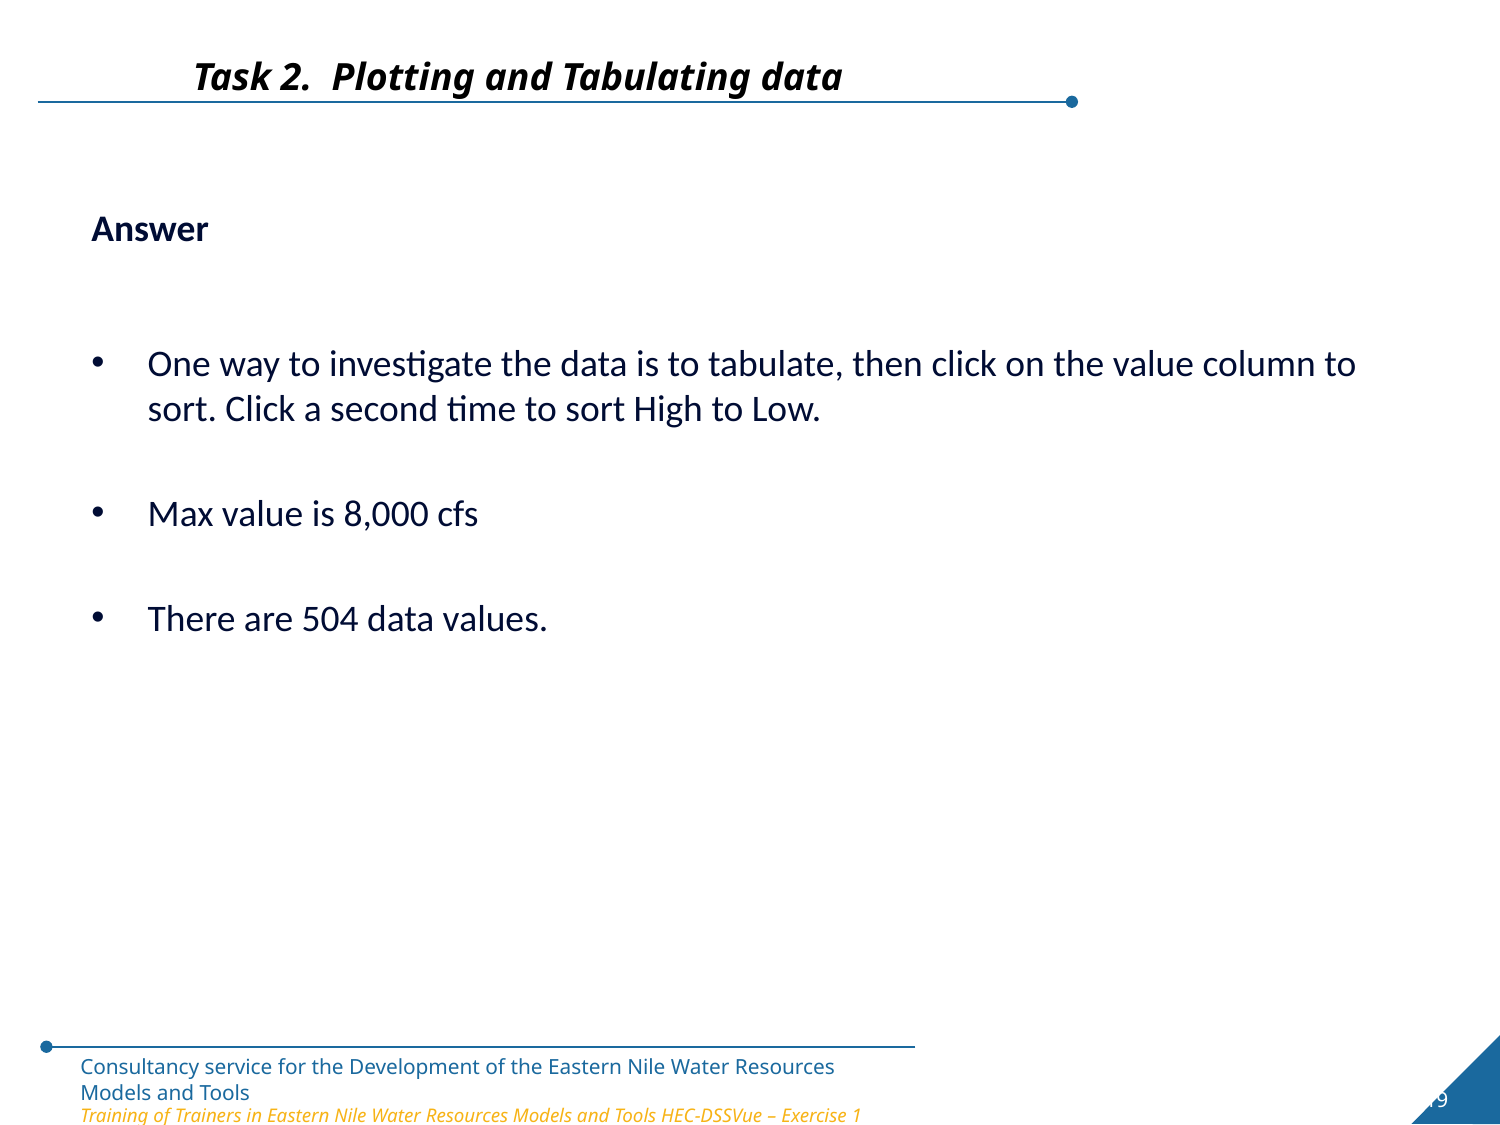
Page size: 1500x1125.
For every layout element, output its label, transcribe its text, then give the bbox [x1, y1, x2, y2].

text_box Task 2. Plotting and Tabulating data [178, 22, 1468, 106]
list Answer One way to investigate the data is to tabulate, then click on the value column to sort. Click a second time to sort High to Low. Max value is 8,000 cfs There are 504 data values. [76, 196, 1447, 1000]
